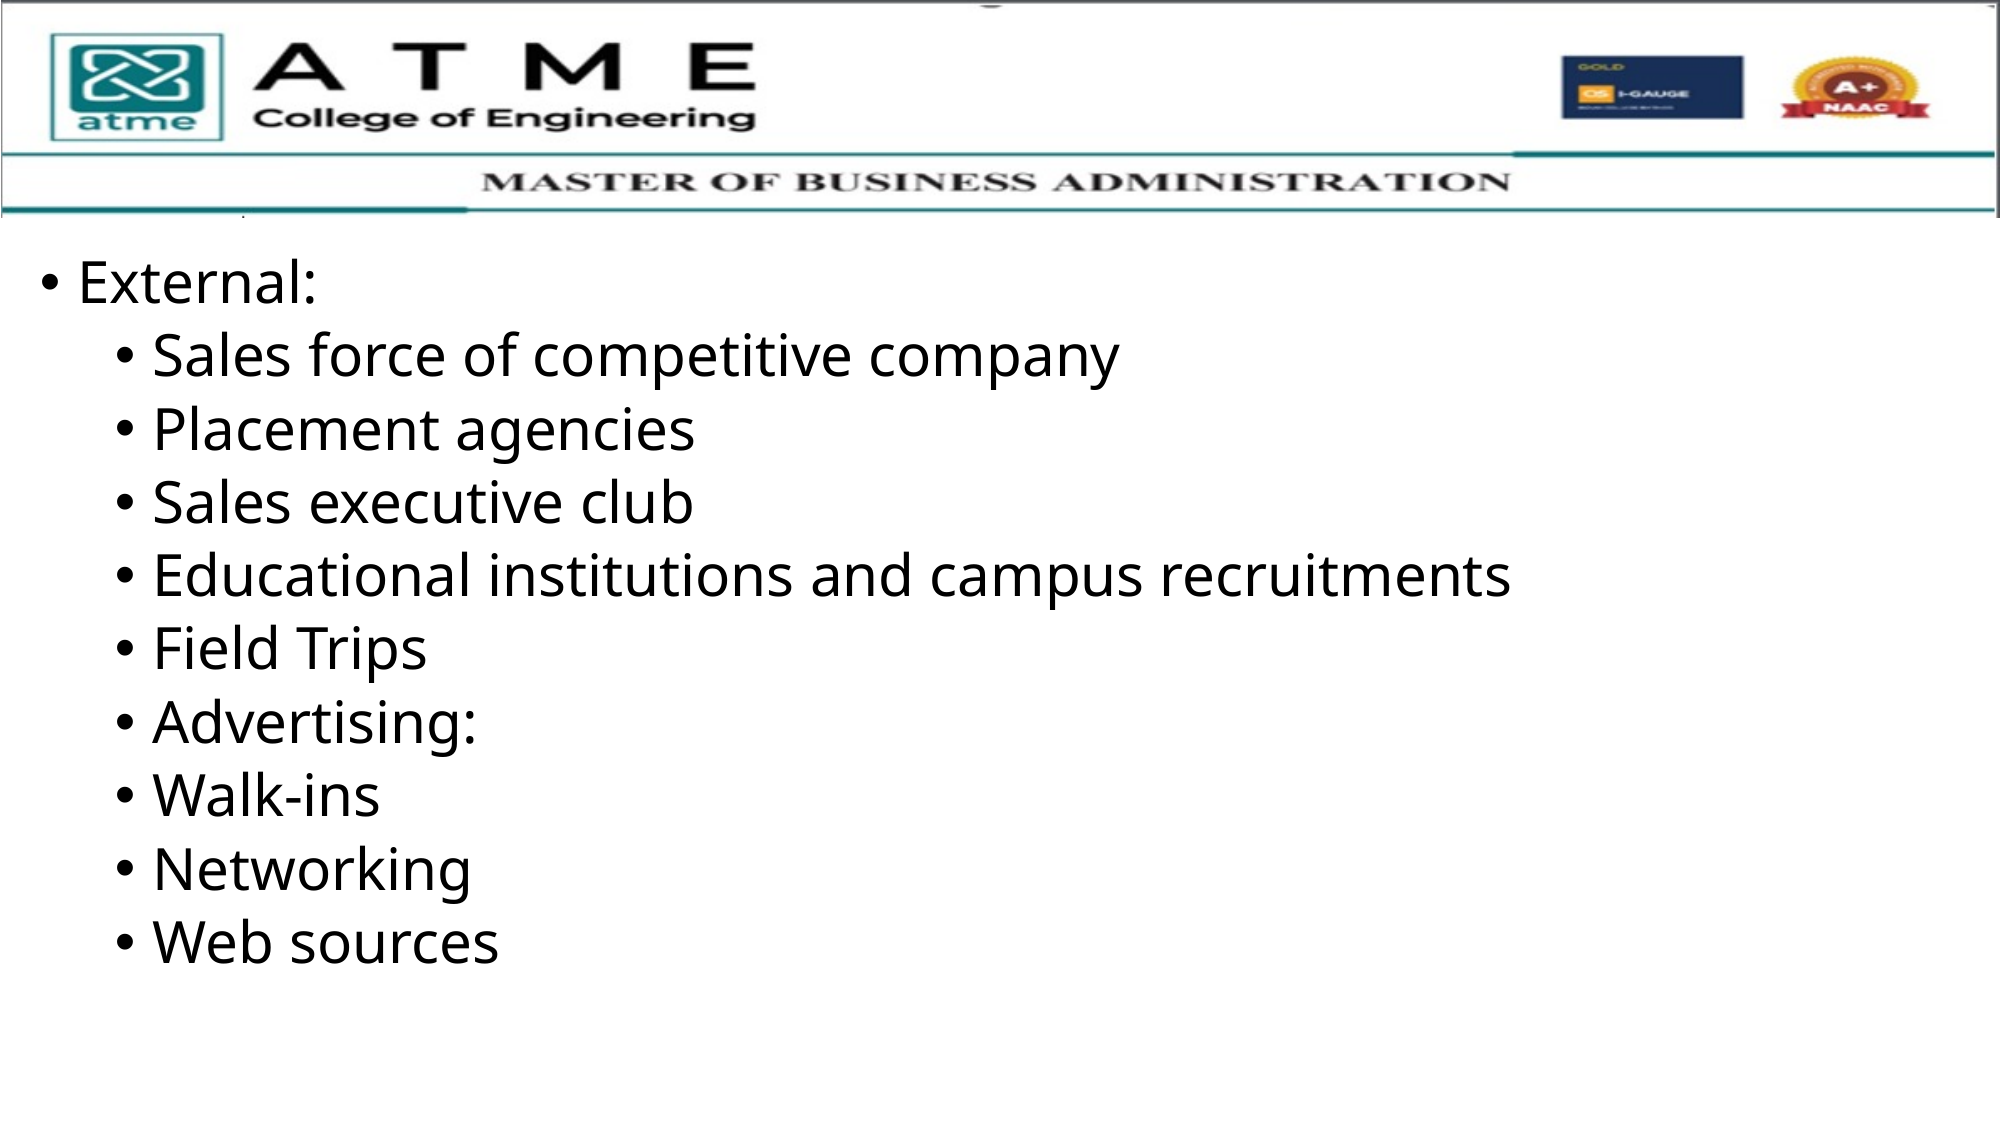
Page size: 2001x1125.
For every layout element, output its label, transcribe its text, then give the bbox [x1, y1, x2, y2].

picture [1, 0, 2000, 218]
list External: Sales force of competitive company Placement agencies Sales executive club Educational institutions and campus recruitments Field Trips Advertising: Walk-ins Networking Web sources [24, 245, 1953, 1091]
